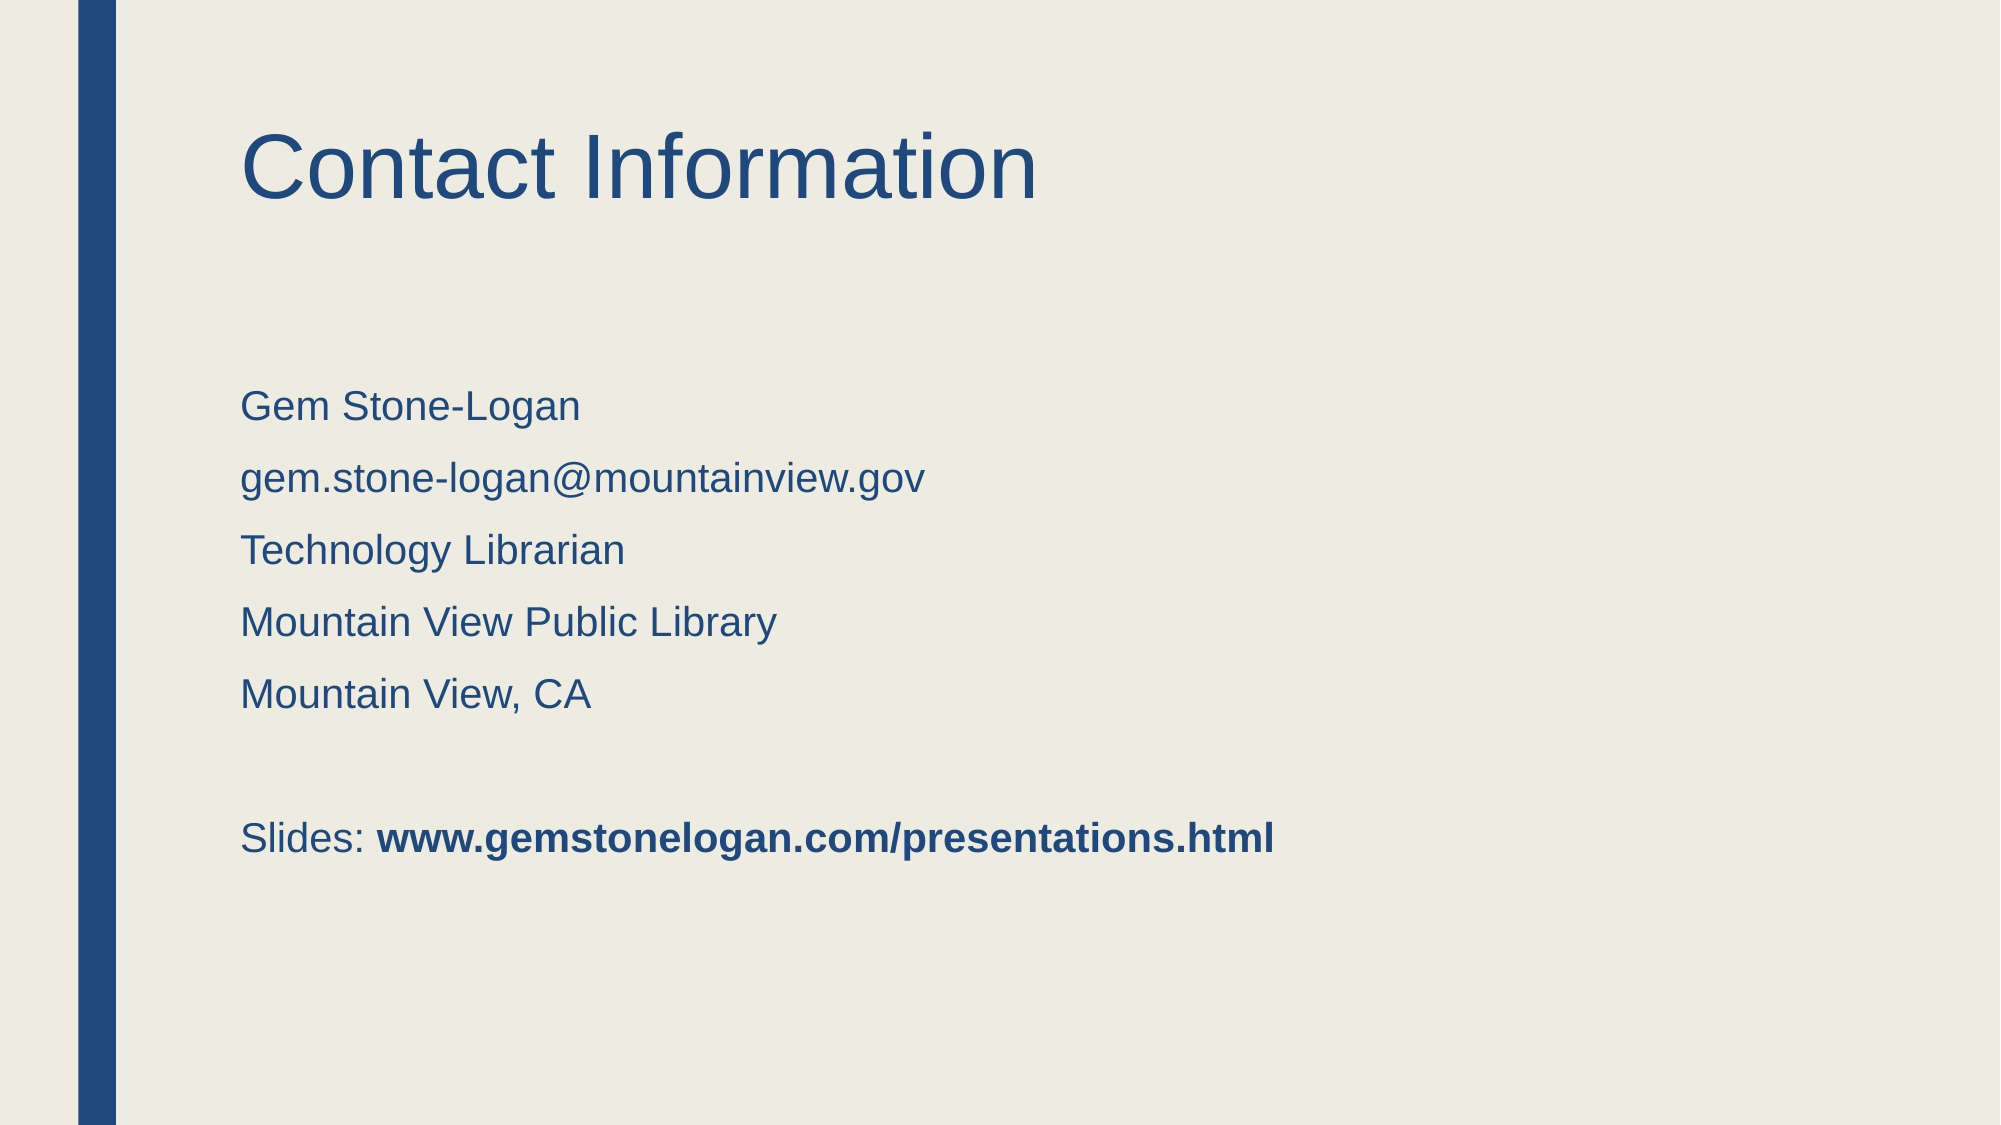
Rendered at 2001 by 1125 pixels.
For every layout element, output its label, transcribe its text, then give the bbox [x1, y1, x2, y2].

list Gem Stone-Logan gem.stone-logan@mountainview.gov Technology Librarian Mountain View Public Library Mountain View, CA Slides: www.gemstonelogan.com/presentations.html [225, 375, 1800, 963]
title Contact Information [225, 112, 1800, 357]
